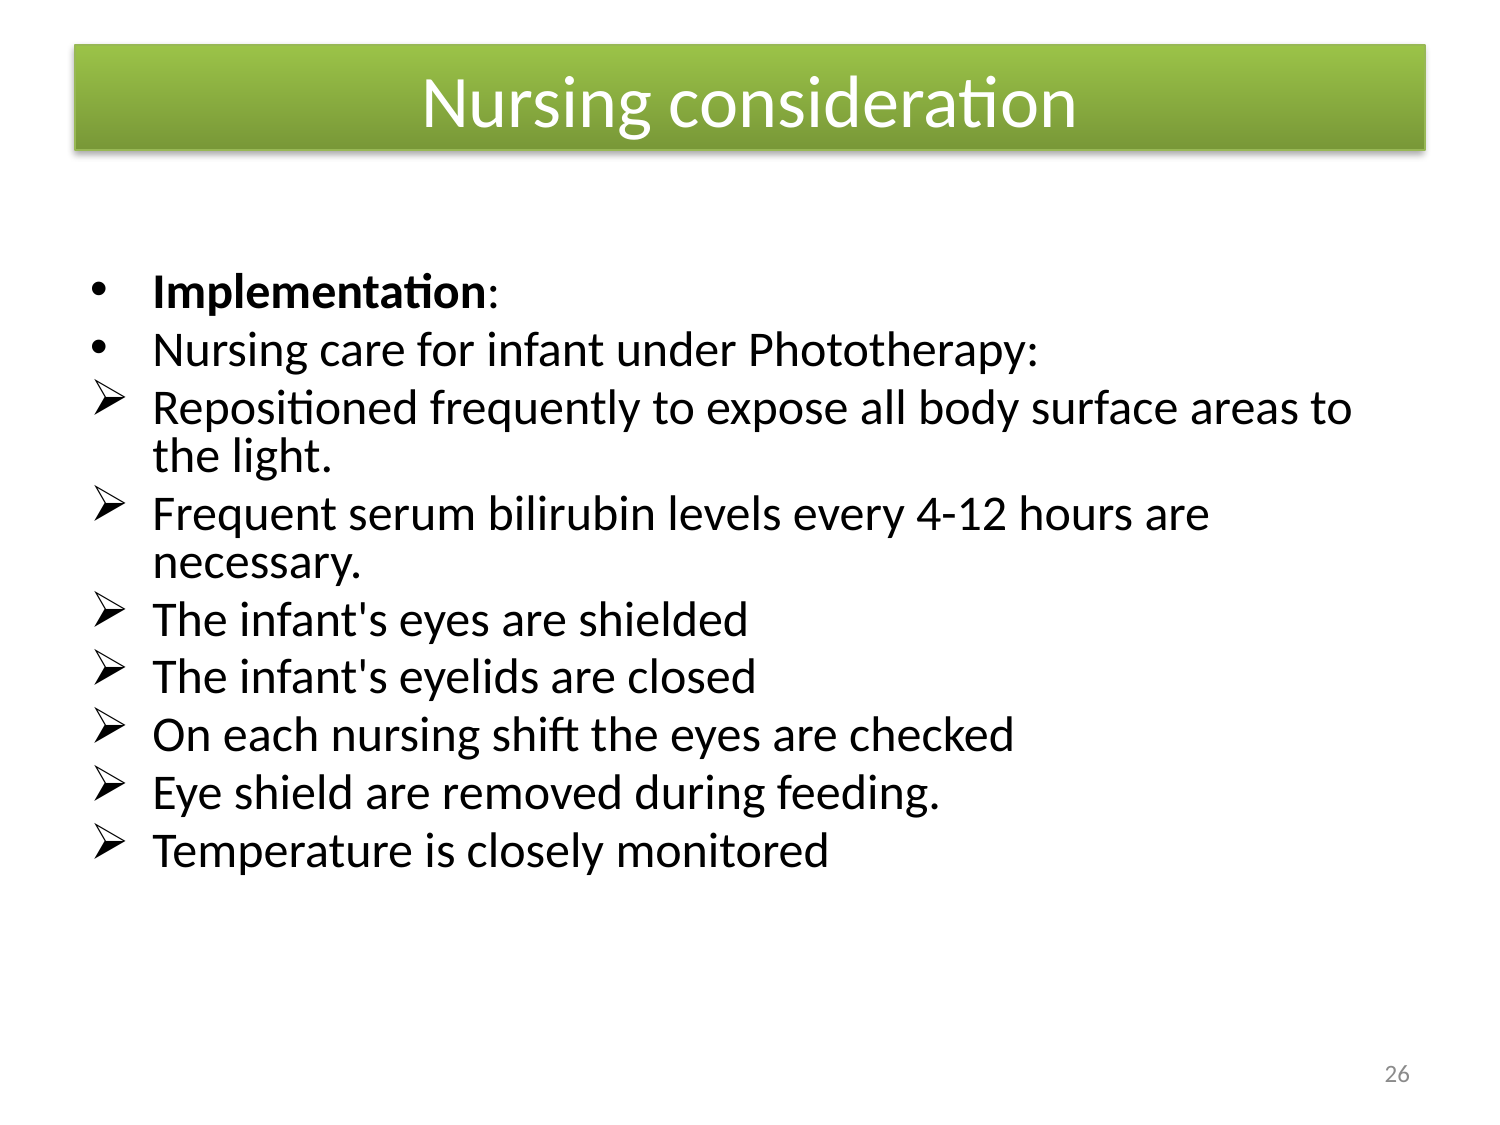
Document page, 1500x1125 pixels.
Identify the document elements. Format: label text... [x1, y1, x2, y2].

slide_number 26 [1074, 1042, 1425, 1103]
title Nursing consideration [74, 44, 1426, 151]
list Implementation: Nursing care for infant under Phototherapy: Repositioned frequently to expose all body surface areas to the light. Frequent serum bilirubin levels every 4-12 hours are necessary. The infant's eyes are shielded The infant's eyelids are closed On each nursing shift the eyes are checked Eye shield are removed during feeding. Temperature is closely monitored [75, 262, 1425, 1075]
